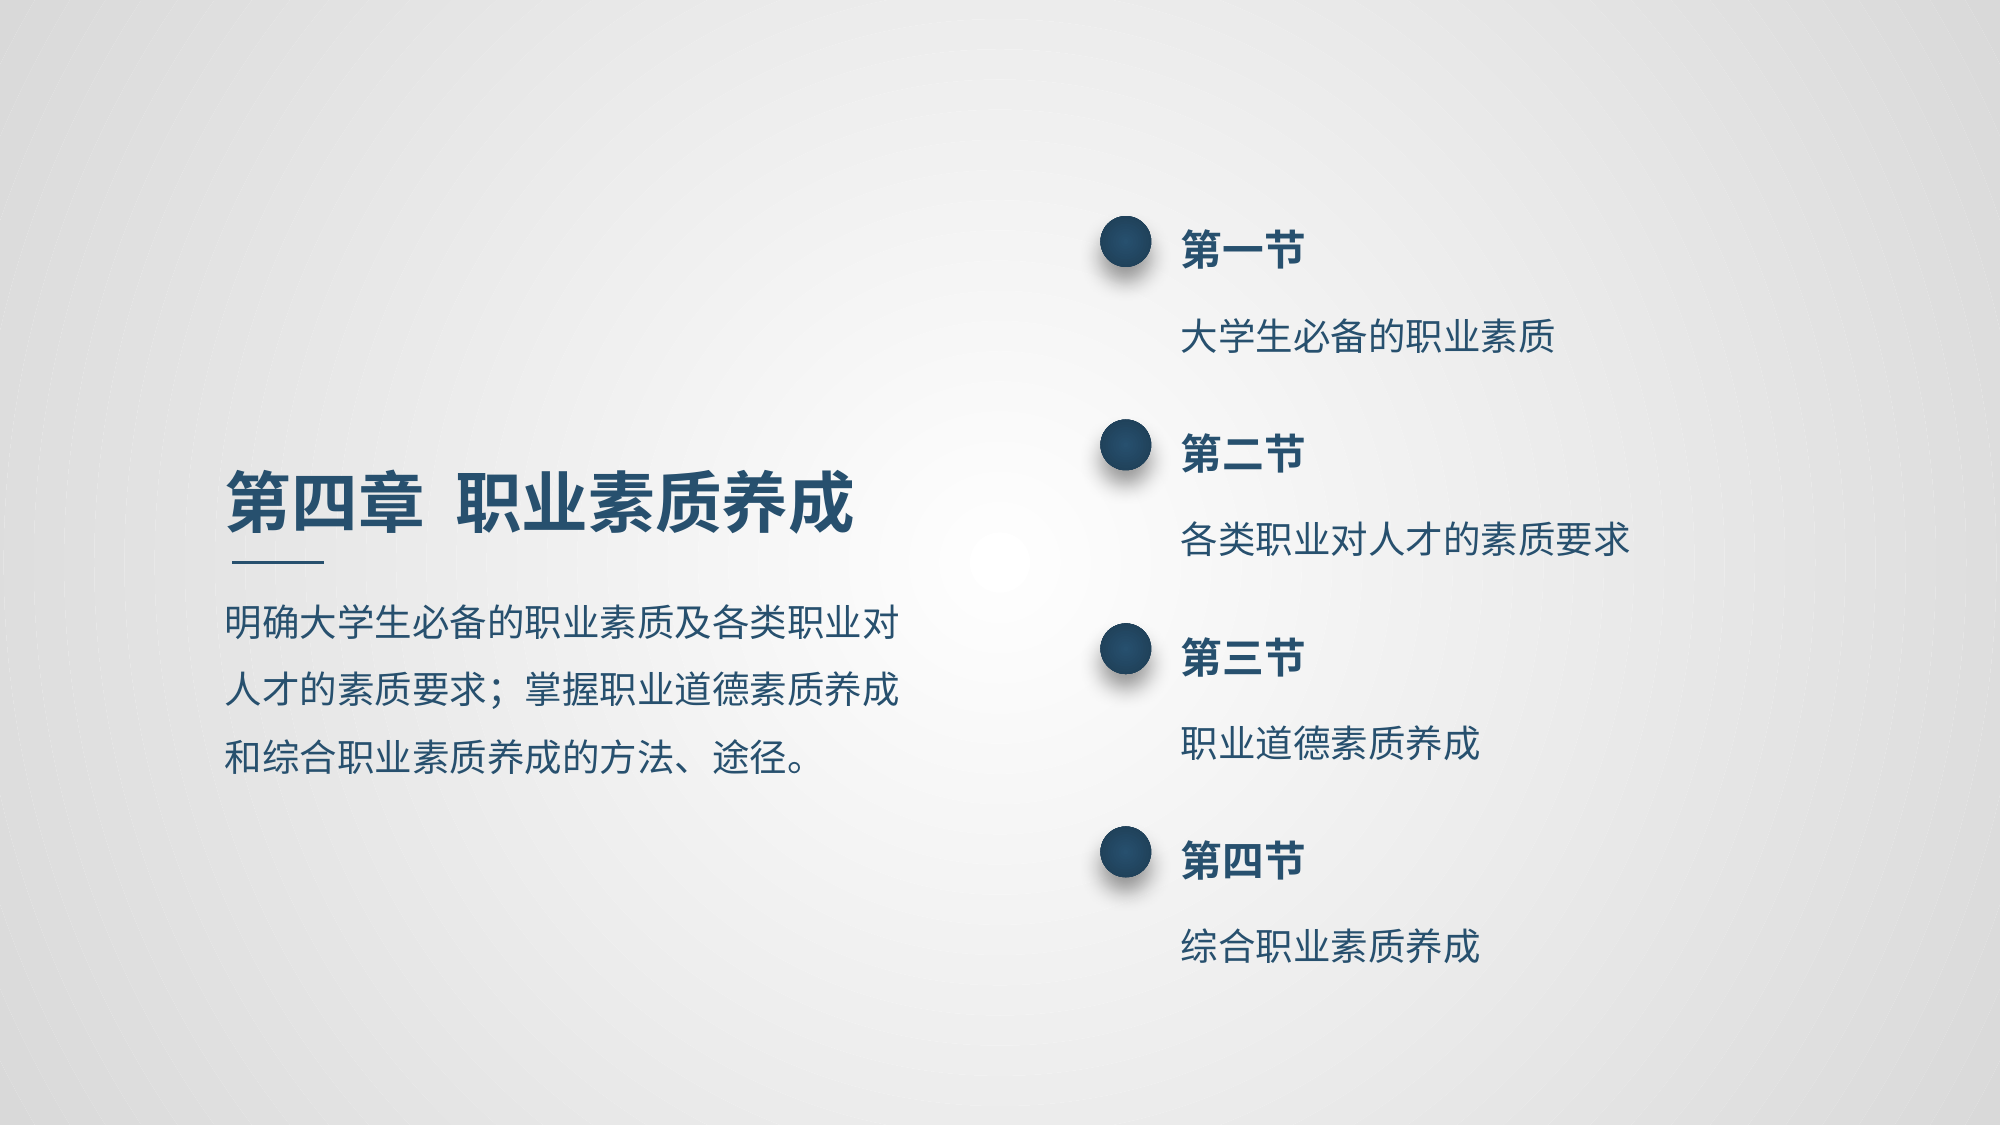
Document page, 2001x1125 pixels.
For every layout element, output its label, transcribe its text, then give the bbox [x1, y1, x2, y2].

text_box 明确大学生必备的职业素质及各类职业对人才的素质要求；掌握职业道德素质养成和综合职业素质养成的方法、途径。 [209, 568, 948, 786]
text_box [1100, 419, 1812, 569]
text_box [1100, 826, 1746, 976]
text_box 第四章 职业素质养成 [209, 453, 999, 548]
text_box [1100, 623, 1746, 772]
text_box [1100, 216, 1839, 365]
